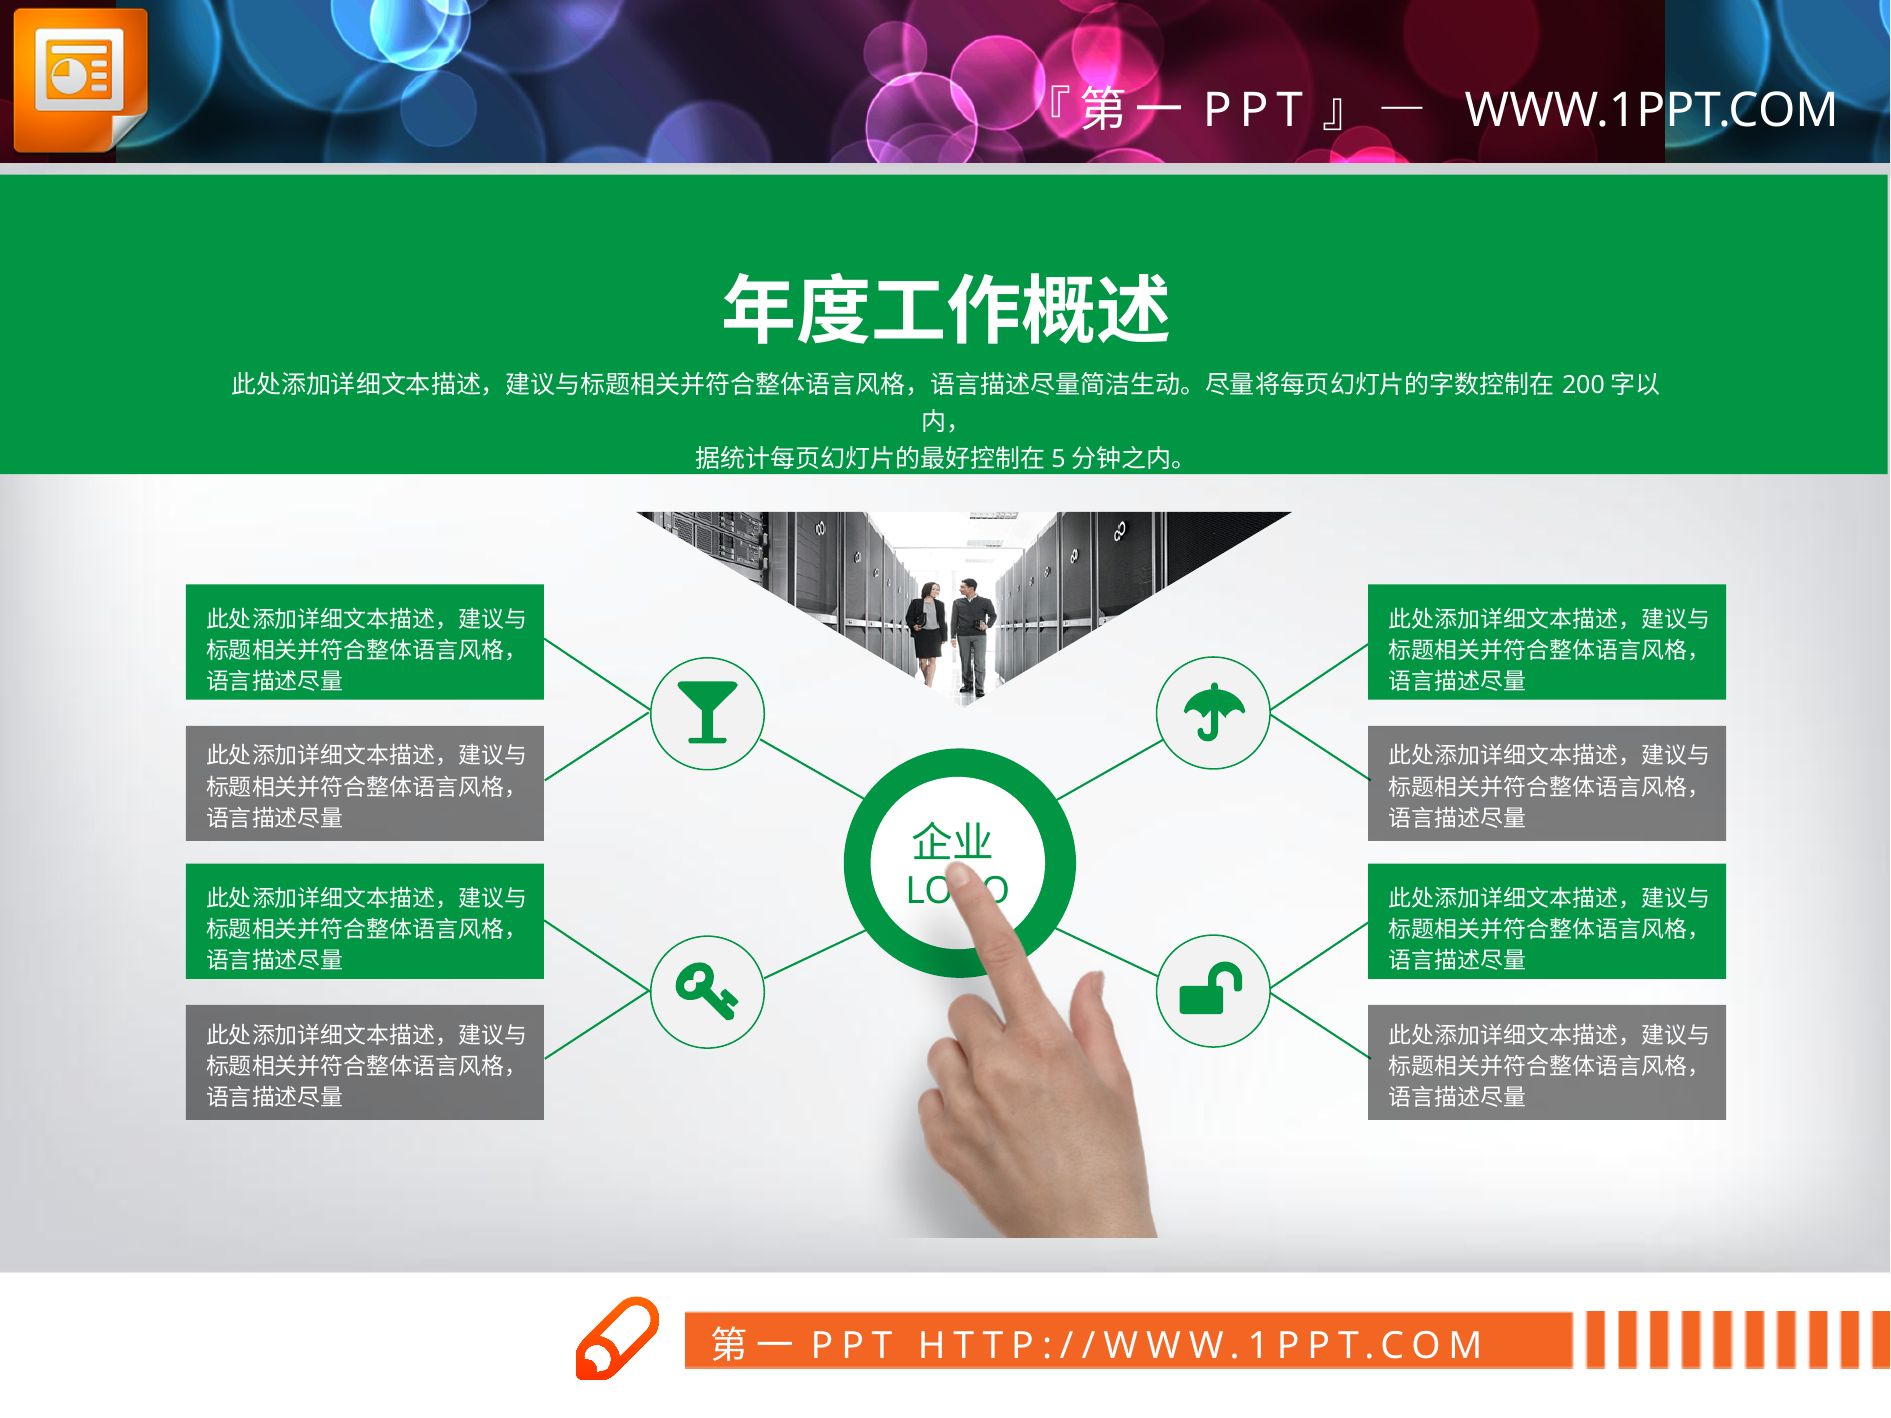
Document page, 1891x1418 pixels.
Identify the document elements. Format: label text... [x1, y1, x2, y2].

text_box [1172, 934, 1271, 1048]
text_box [636, 511, 1292, 708]
text_box [185, 584, 544, 700]
text_box 此处添加详细文本描述，建议与标题相关并符合整体语言风格，语言描述尽量 [1388, 879, 1712, 963]
picture [0, 0, 1891, 1275]
text_box 此处添加详细文本描述，建议与标题相关并符合整体语言风格，语言描述尽量简洁生动。尽量将每页幻灯片的字数控制在200字以内， 据统计每页幻灯片的最好控制在5分钟之内。 [210, 360, 1682, 436]
picture [685, 1311, 1891, 1369]
text_box [185, 725, 544, 841]
text_box 此处添加详细文本描述，建议与标题相关并符合整体语言风格，语言描述尽量 [206, 1016, 530, 1100]
text_box 此处添加详细文本描述，建议与标题相关并符合整体语言风格，语言描述尽量 [1388, 600, 1712, 683]
text_box 此处添加详细文本描述，建议与标题相关并符合整体语言风格，语言描述尽量 [1388, 1016, 1712, 1100]
text_box [1368, 1004, 1727, 1120]
text_box [1368, 863, 1727, 979]
text_box 此处添加详细文本描述，建议与标题相关并符合整体语言风格，语言描述尽量 [206, 737, 530, 820]
text_box [1368, 584, 1727, 700]
text_box [0, 174, 1888, 475]
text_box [650, 657, 765, 770]
text_box [185, 1004, 544, 1120]
text_box 此处添加详细文本描述，建议与标题相关并符合整体语言风格，语言描述尽量 [206, 879, 530, 963]
text_box [890, 776, 1025, 808]
text_box 年度工作概述 [323, 269, 1569, 360]
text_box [1156, 656, 1271, 770]
text_box [843, 748, 1076, 911]
text_box [185, 863, 544, 979]
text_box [650, 935, 765, 1049]
text_box 此处添加详细文本描述，建议与标题相关并符合整体语言风格，语言描述尽量 [1388, 737, 1712, 820]
text_box [1368, 725, 1727, 841]
text_box 此处添加详细文本描述，建议与标题相关并符合整体语言风格，语言描述尽量 [206, 600, 530, 683]
text_box 企业LOGO [866, 808, 1049, 858]
